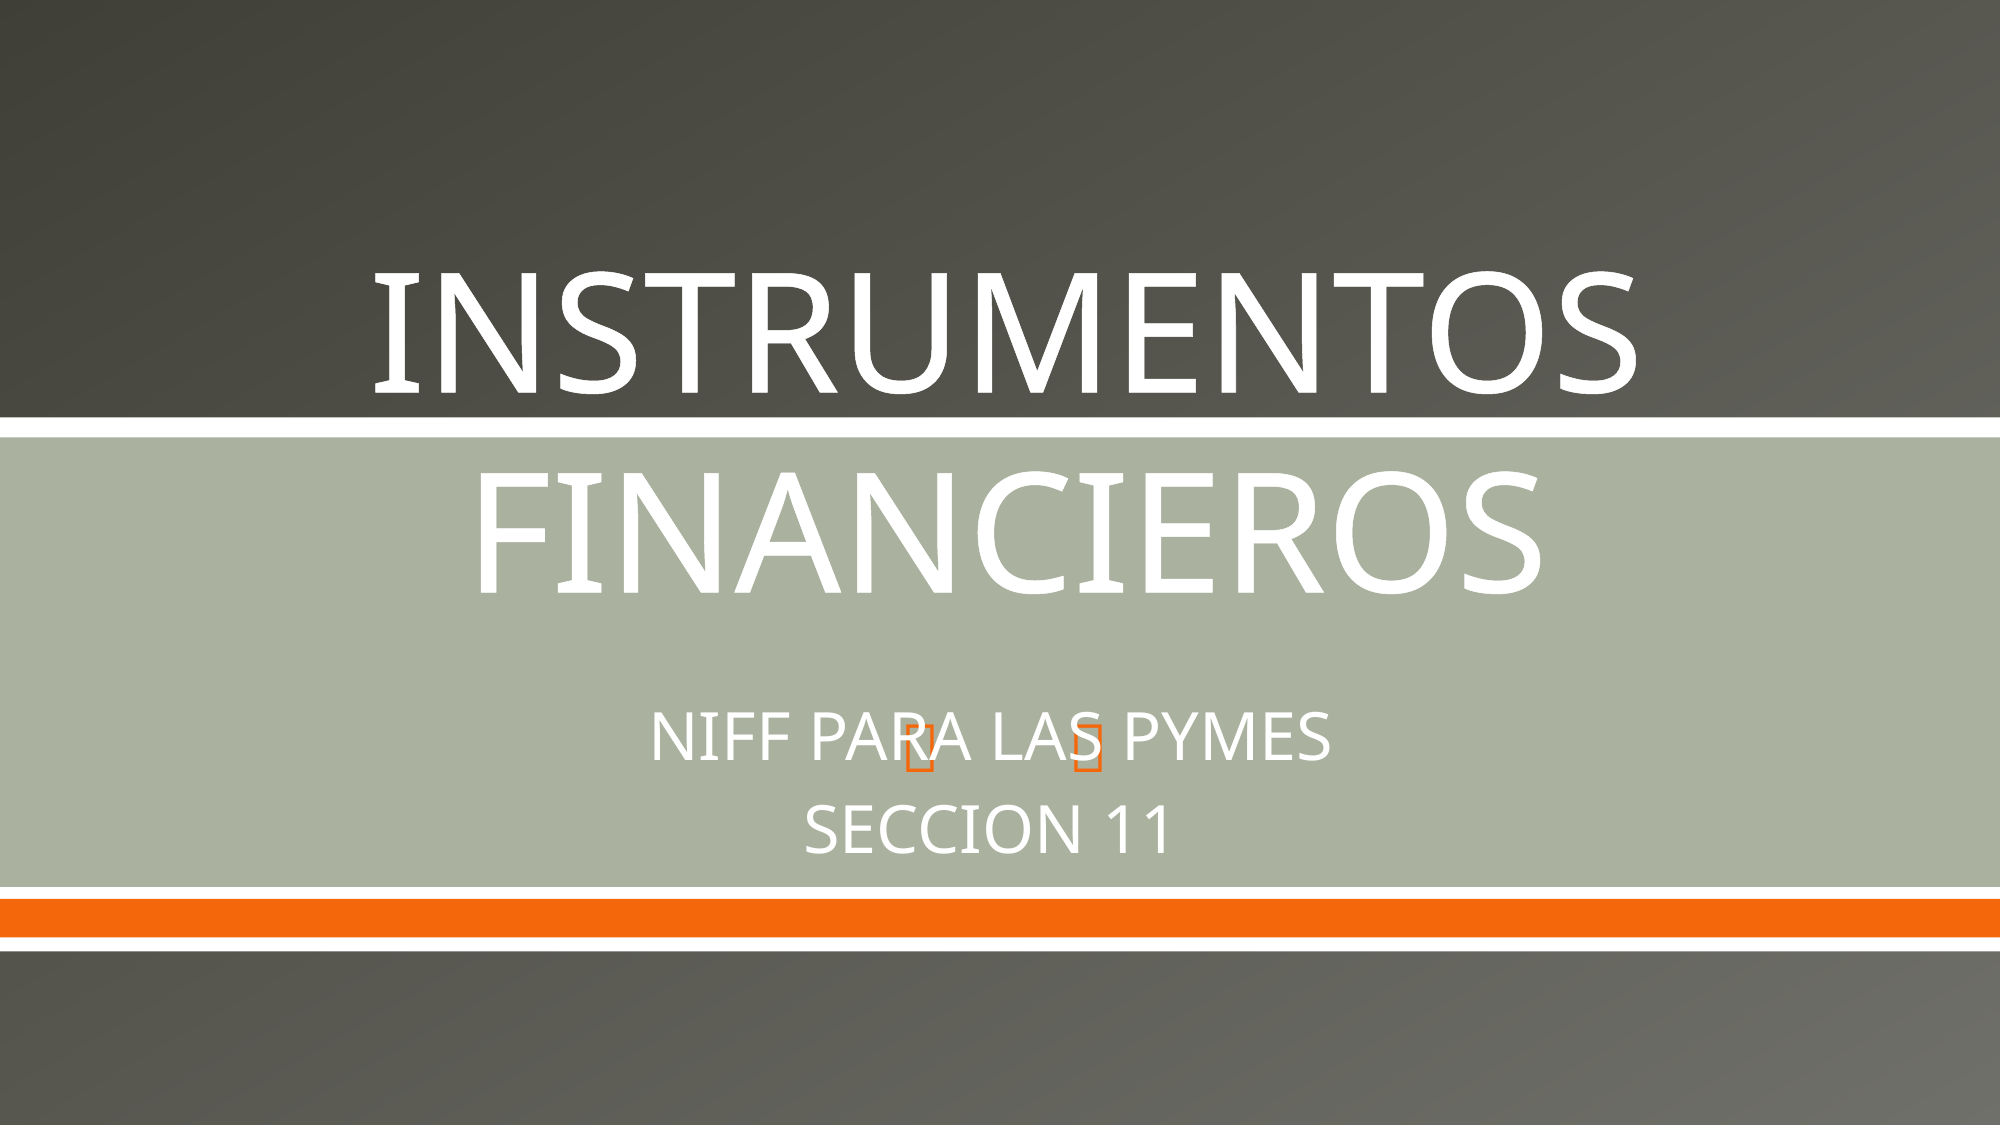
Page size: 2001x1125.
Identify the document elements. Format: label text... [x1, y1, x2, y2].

subtitle NIFF PARA LAS PYMES SECCION 11 [116, 686, 1867, 839]
title INSTRUMENTOS FINANCIEROS [56, 178, 1957, 634]
